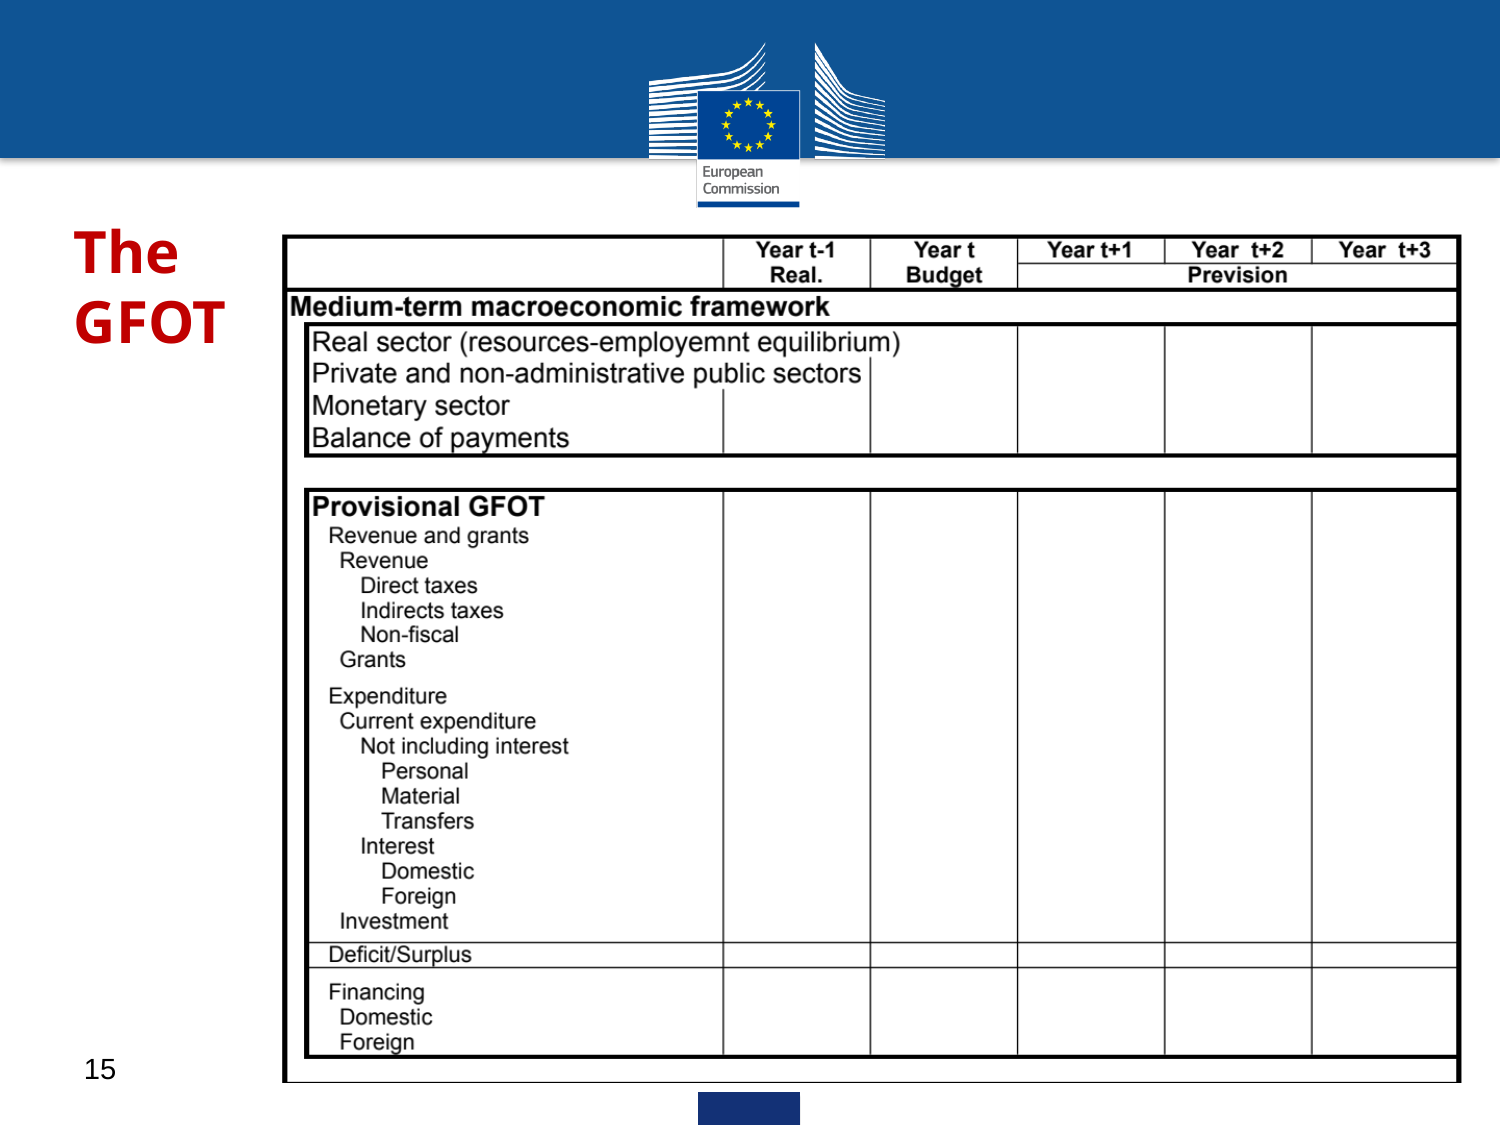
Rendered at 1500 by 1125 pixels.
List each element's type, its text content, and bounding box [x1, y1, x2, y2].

title The GFOT [0, 172, 278, 398]
slide_number 15 [52, 1042, 132, 1122]
picture [649, 42, 885, 195]
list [277, 195, 1473, 1083]
